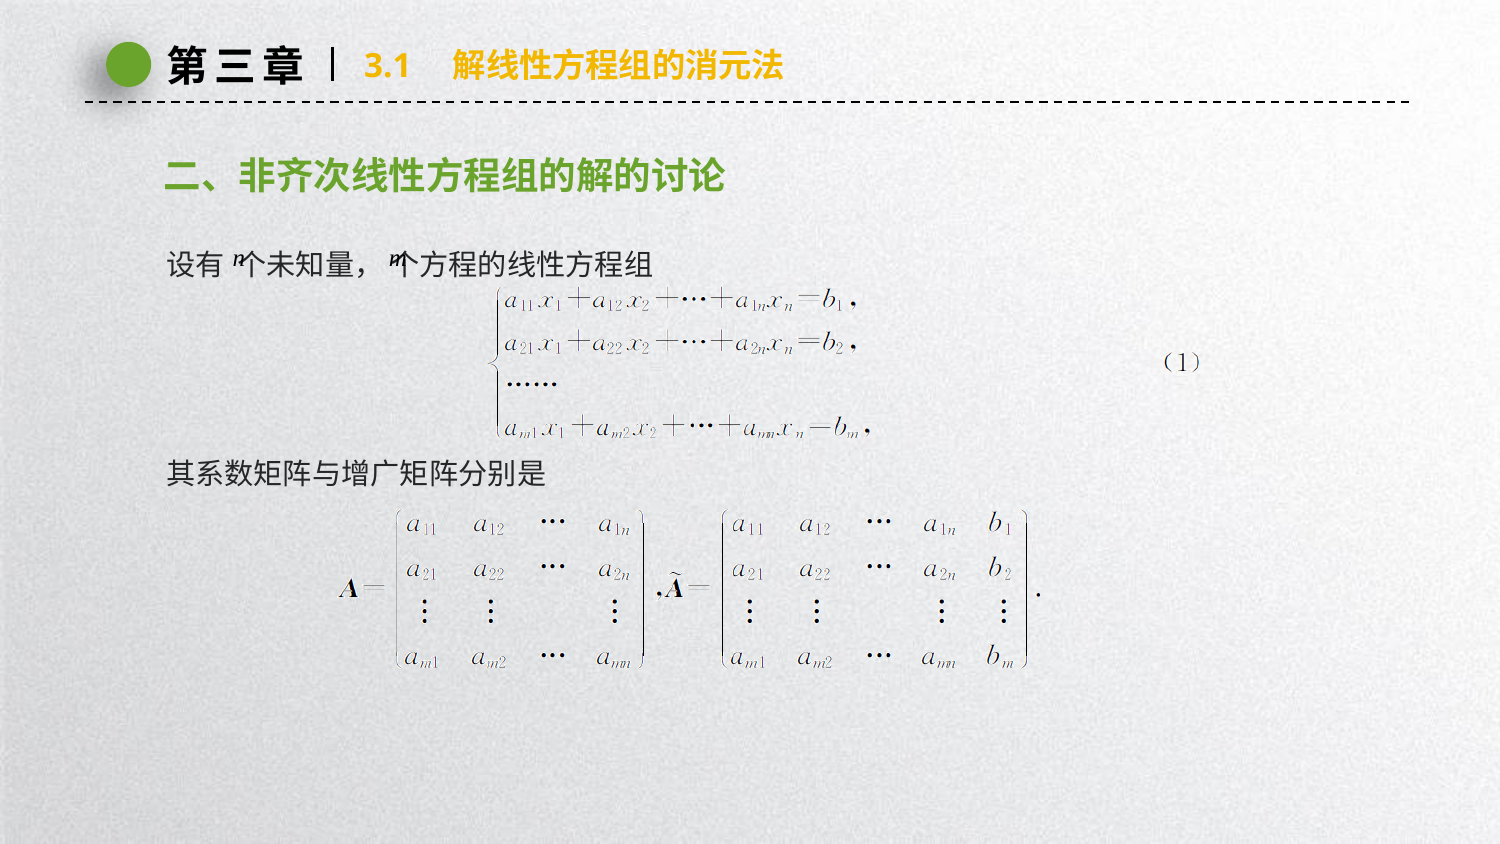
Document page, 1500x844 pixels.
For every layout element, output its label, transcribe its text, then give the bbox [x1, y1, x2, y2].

text_box 第三章 [152, 32, 320, 97]
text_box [384, 249, 413, 271]
text_box 设有 个未知量， 个方程的线性方程组 其系数矩阵与增广矩阵分别是 [151, 220, 1362, 498]
picture [0, 0, 1500, 844]
text_box 二、非齐次线性方程组的解的讨论 [148, 144, 1360, 205]
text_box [228, 249, 251, 271]
text_box [104, 39, 152, 90]
text_box 3.1 解线性方程组的消元法 [349, 37, 801, 92]
